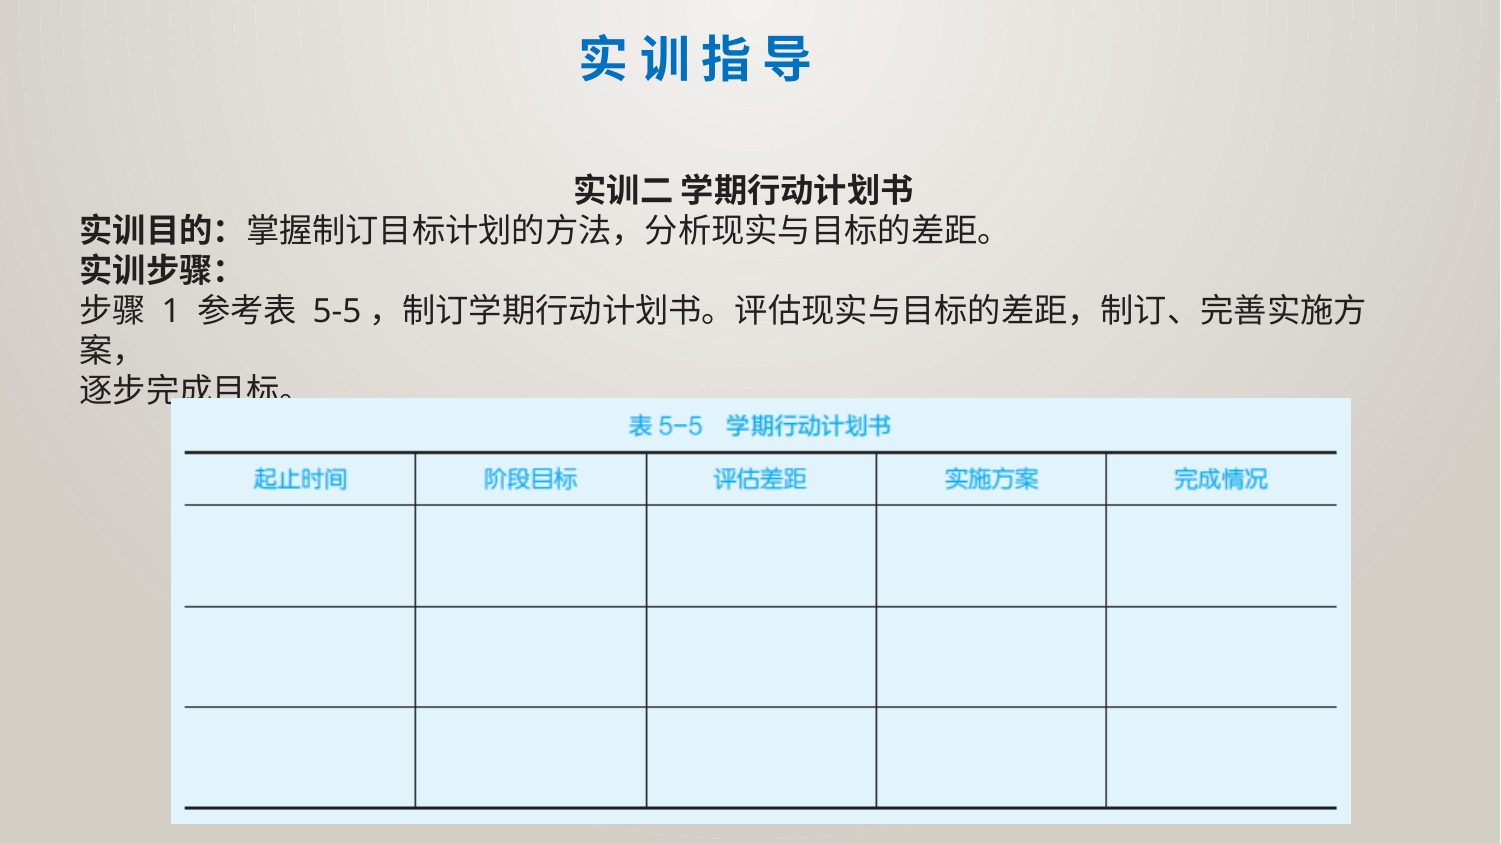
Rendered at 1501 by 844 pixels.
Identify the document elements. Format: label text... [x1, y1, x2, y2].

text_box 实训二 学期行动计划书 实训目的：掌握制订目标计划的方法，分析现实与目标的差距。 实训步骤： 步骤 1 参考表 5-5，制订学期行动计划书。评估现实与目标的差距，制订、完善实施方案， 逐步完成目标。 [65, 162, 1423, 417]
slide_number [1059, 782, 1398, 828]
text_box 实 训 指 导 [564, 20, 854, 96]
picture [171, 398, 1351, 824]
